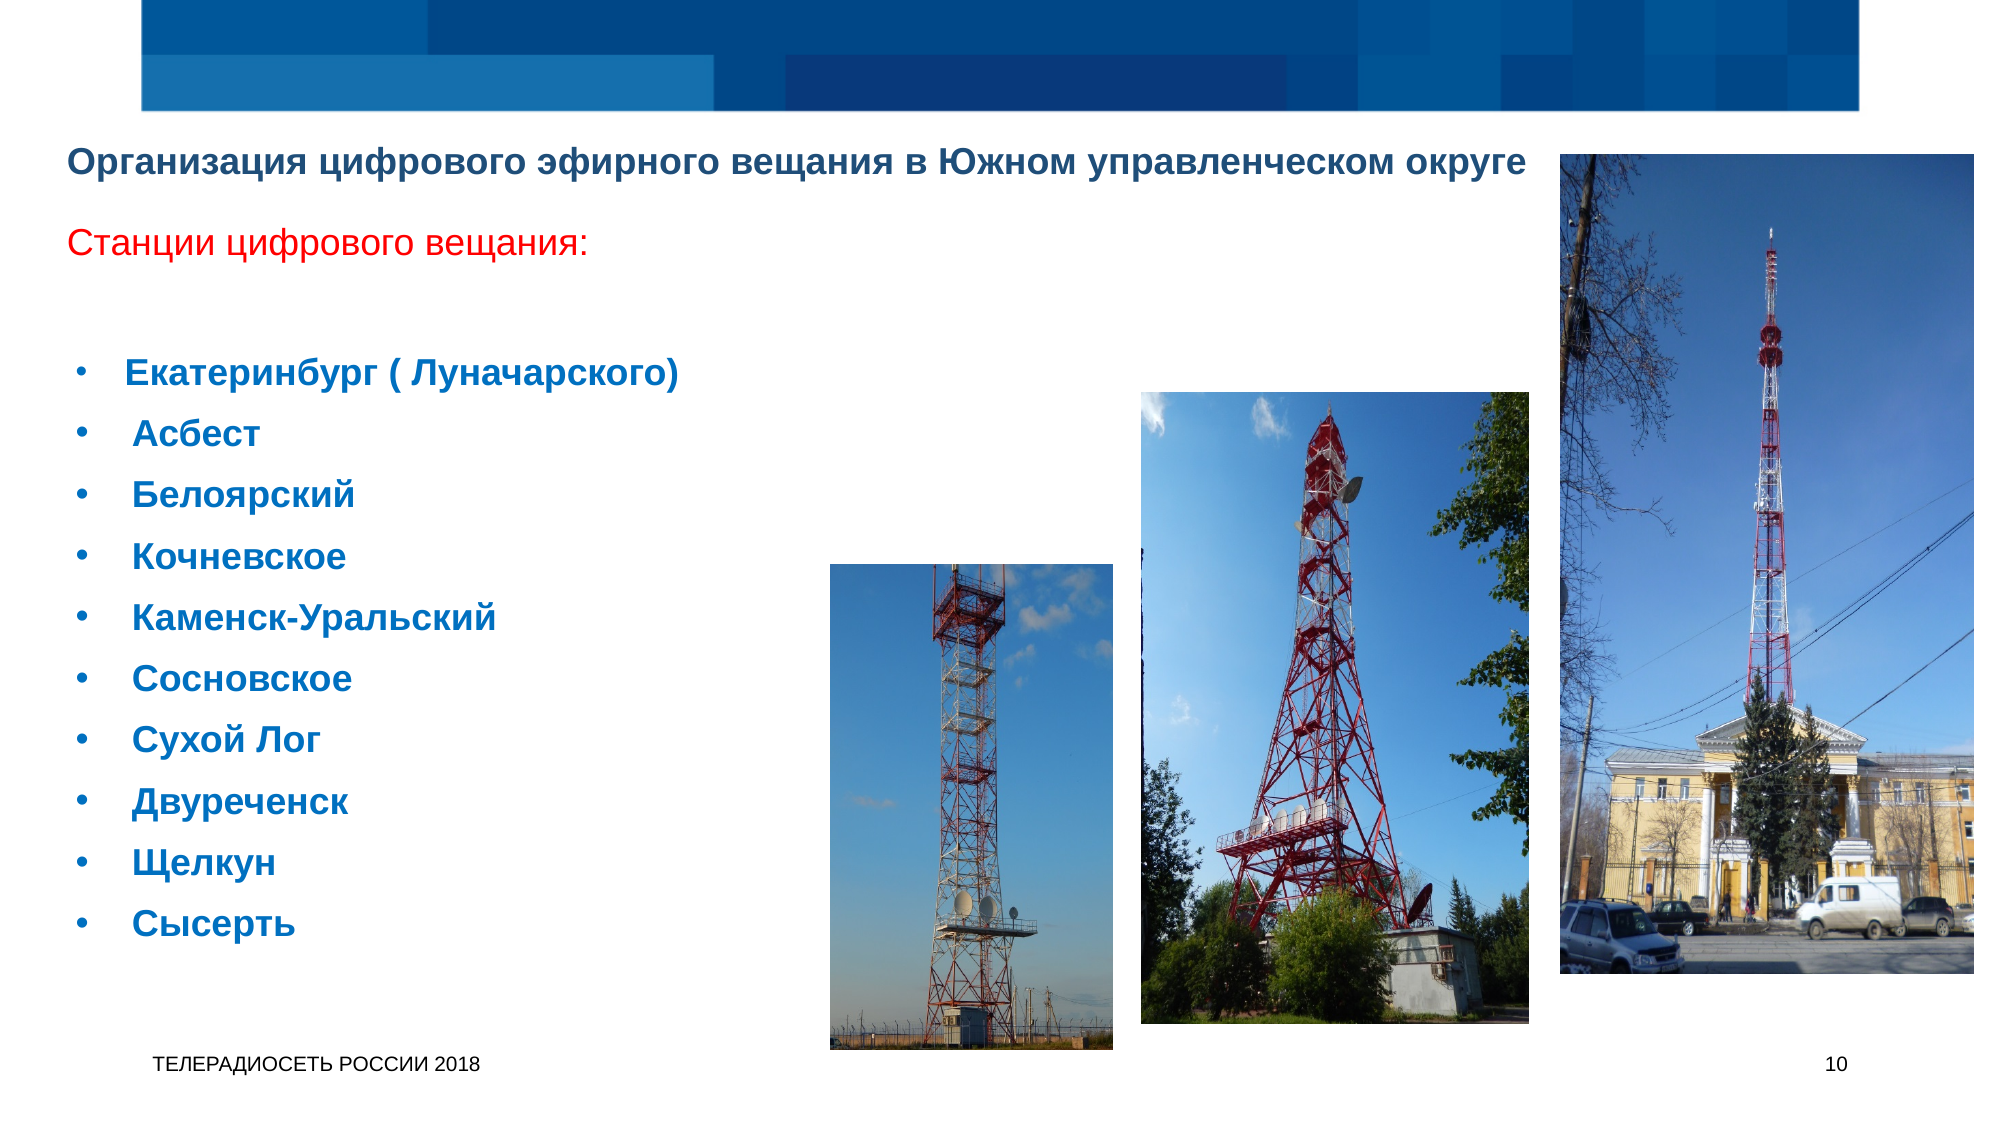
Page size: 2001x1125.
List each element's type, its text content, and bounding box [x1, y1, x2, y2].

slide_number 10 [1412, 1042, 1863, 1103]
title Организация цифрового эфирного вещания в Южном управленческом округе Станции цифрового вещания: [52, 134, 1863, 353]
footer ТЕЛЕРАДИОСЕТЬ РОССИИ 2018 [137, 1045, 813, 1103]
list Екатеринбург ( Луначарского) Асбест Белоярский Кочневское Каменск-Уральский Сосновское Сухой Лог Двуреченск Щелкун Сысерть [60, 284, 1305, 1045]
picture [0, 0, 2001, 1125]
